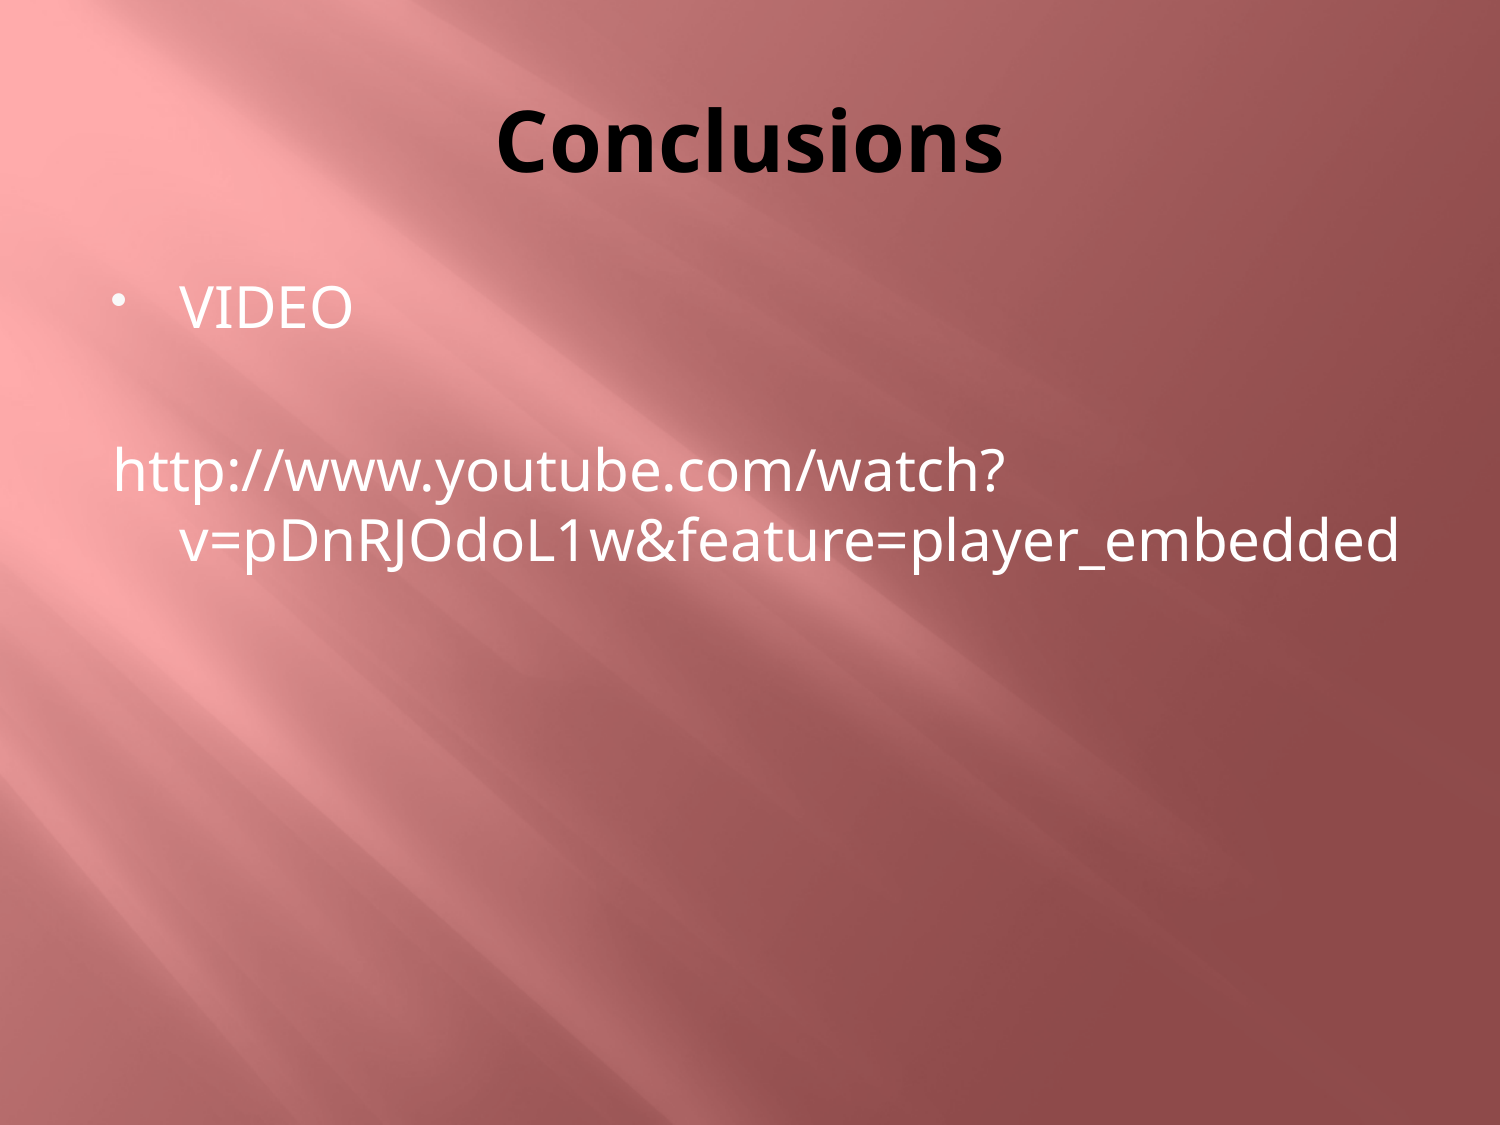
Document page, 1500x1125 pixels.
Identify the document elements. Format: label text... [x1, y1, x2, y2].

title Conclusions [75, 45, 1425, 233]
list VIDEO http://www.youtube.com/watch?v=pDnRJOdoL1w&feature=player_embedded [75, 262, 1425, 1035]
